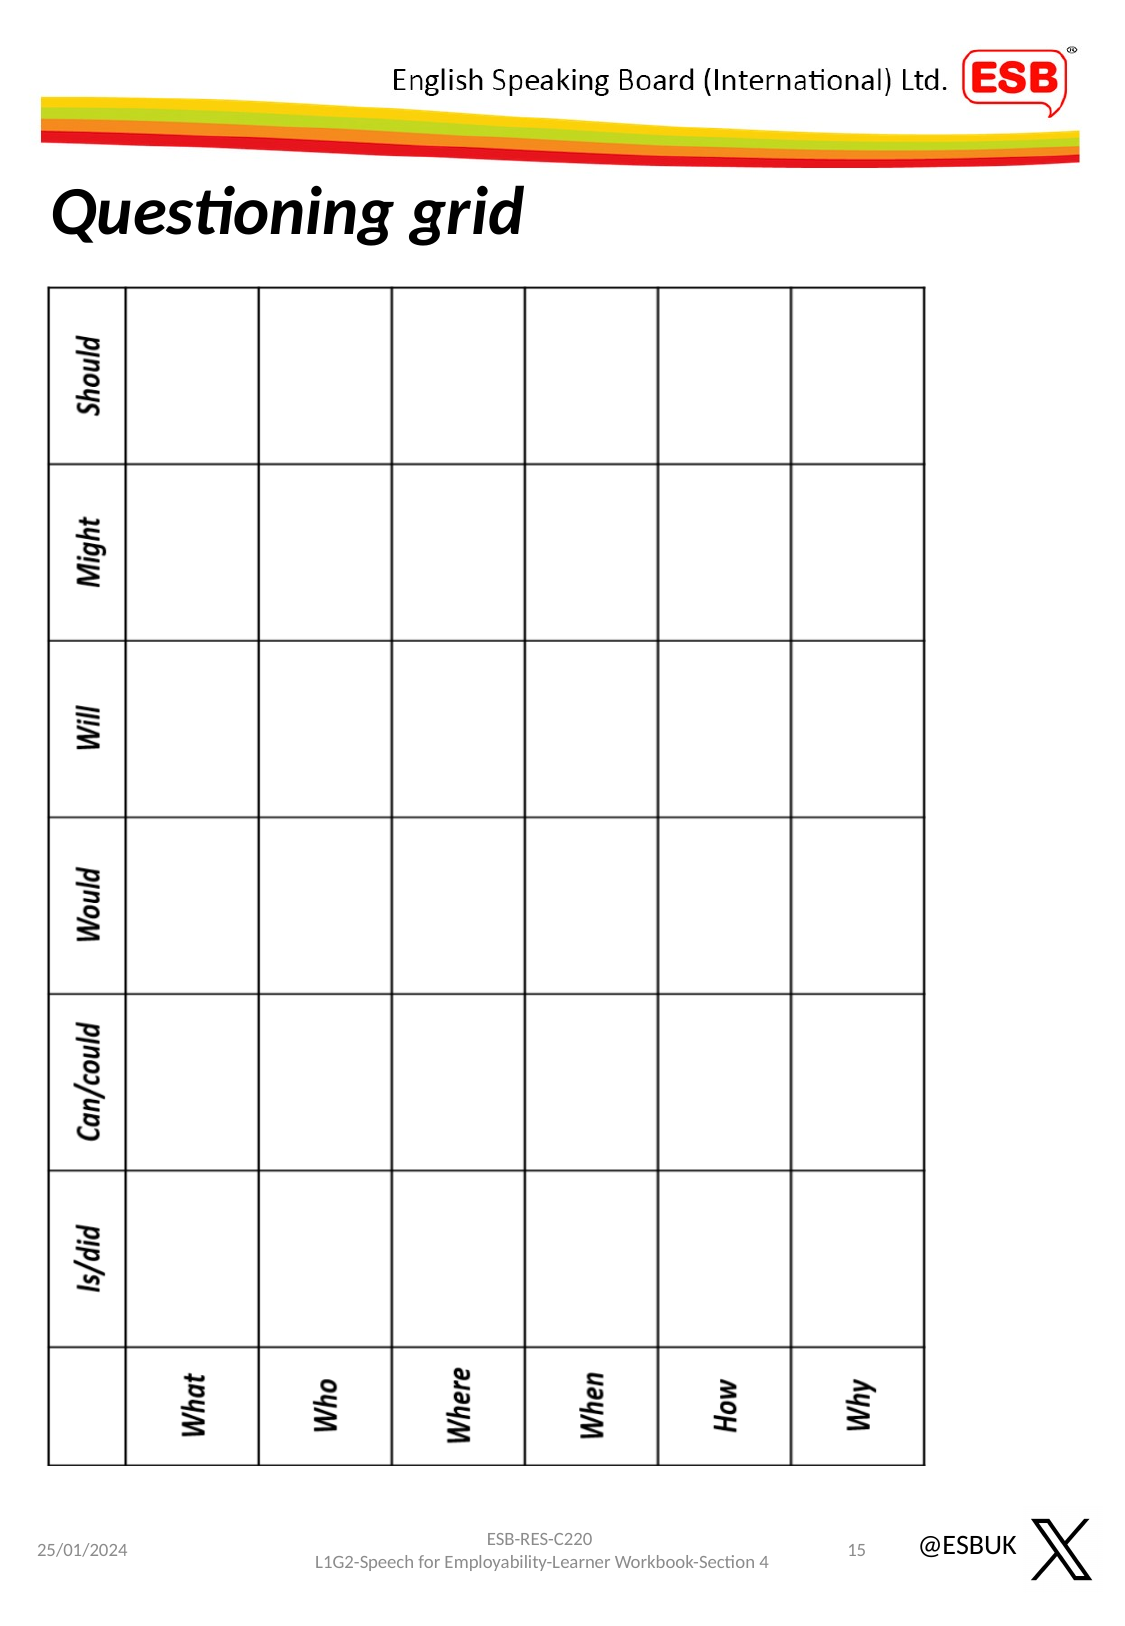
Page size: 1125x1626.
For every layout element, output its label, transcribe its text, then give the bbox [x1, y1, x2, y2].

title Questioning grid [35, 159, 1006, 266]
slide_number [22, 1506, 276, 1593]
picture [1023, 1506, 1103, 1593]
picture [0, 1, 1125, 234]
footer ESB-RES-C220 L1G2-Speech for Employability-Learner Workbook-Section 4 [296, 1506, 697, 1593]
slide_number 15 [697, 1506, 882, 1593]
picture [0, 287, 1077, 1465]
